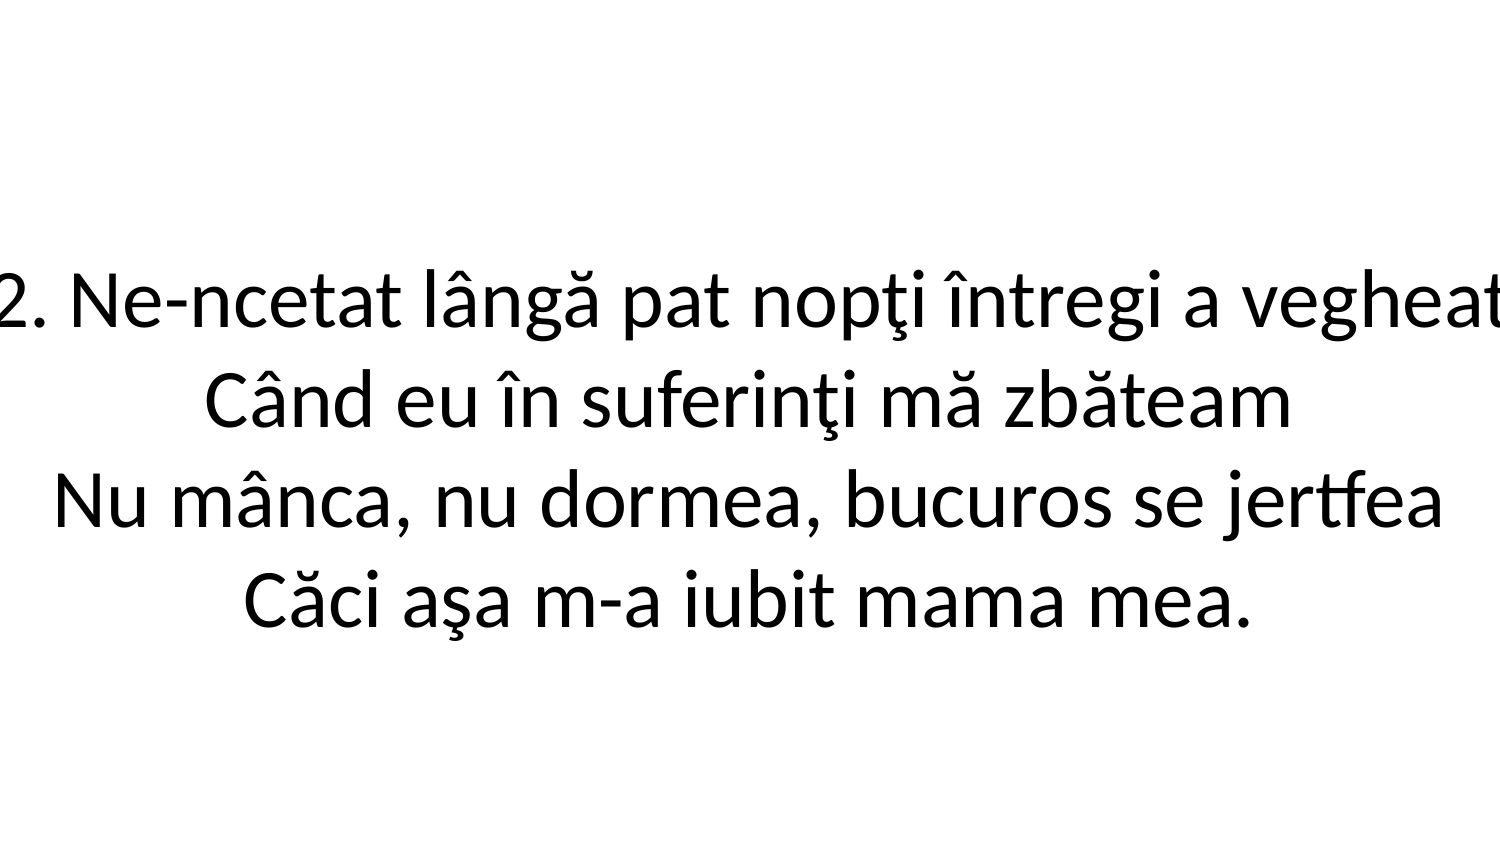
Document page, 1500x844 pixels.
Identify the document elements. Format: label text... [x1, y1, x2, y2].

text_box 2. Ne-ncetat lângă pat nopţi întregi a vegheat Când eu în suferinţi mă zbăteam Nu mânca, nu dormea, bucuros se jertfea Căci aşa m-a iubit mama mea. [0, 192, 1500, 652]
